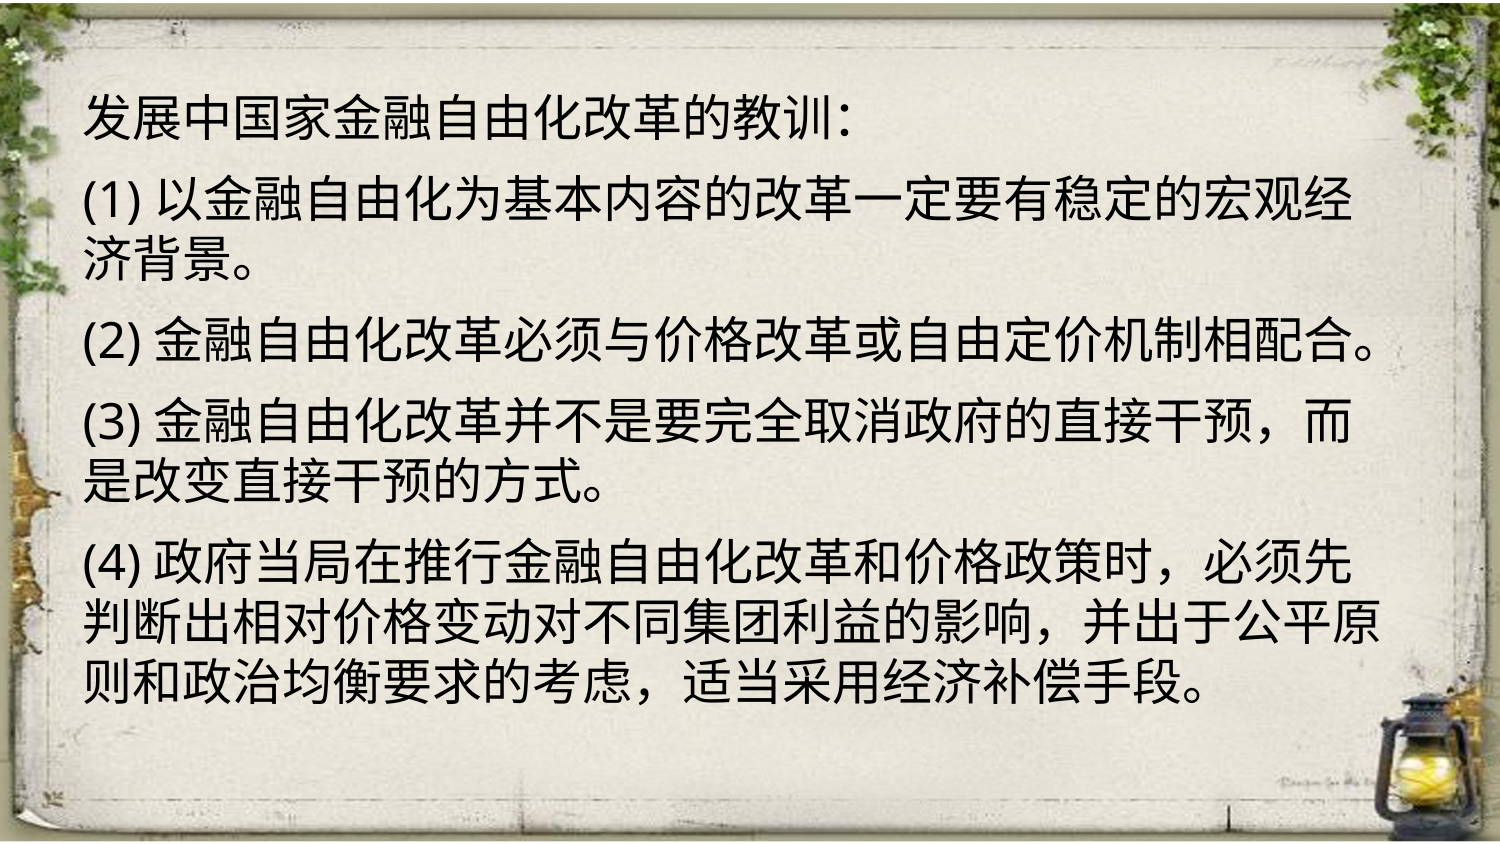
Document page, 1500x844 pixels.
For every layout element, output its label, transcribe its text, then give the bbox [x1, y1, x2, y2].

picture [0, 0, 1500, 844]
list 发展中国家金融自由化改革的教训： (1)以金融自由化为基本内容的改革一定要有稳定的宏观经济背景。 (2)金融自由化改革必须与价格改革或自由定价机制相配合。 (3)金融自由化改革并不是要完全取消政府的直接干预，而是改变直接干预的方式。 (4)政府当局在推行金融自由化改革和价格政策时，必须先判断出相对价格变动对不同集团利益的影响，并出于公平原则和政治均衡要求的考虑，适当采用经济补偿手段。 [67, 79, 1409, 844]
